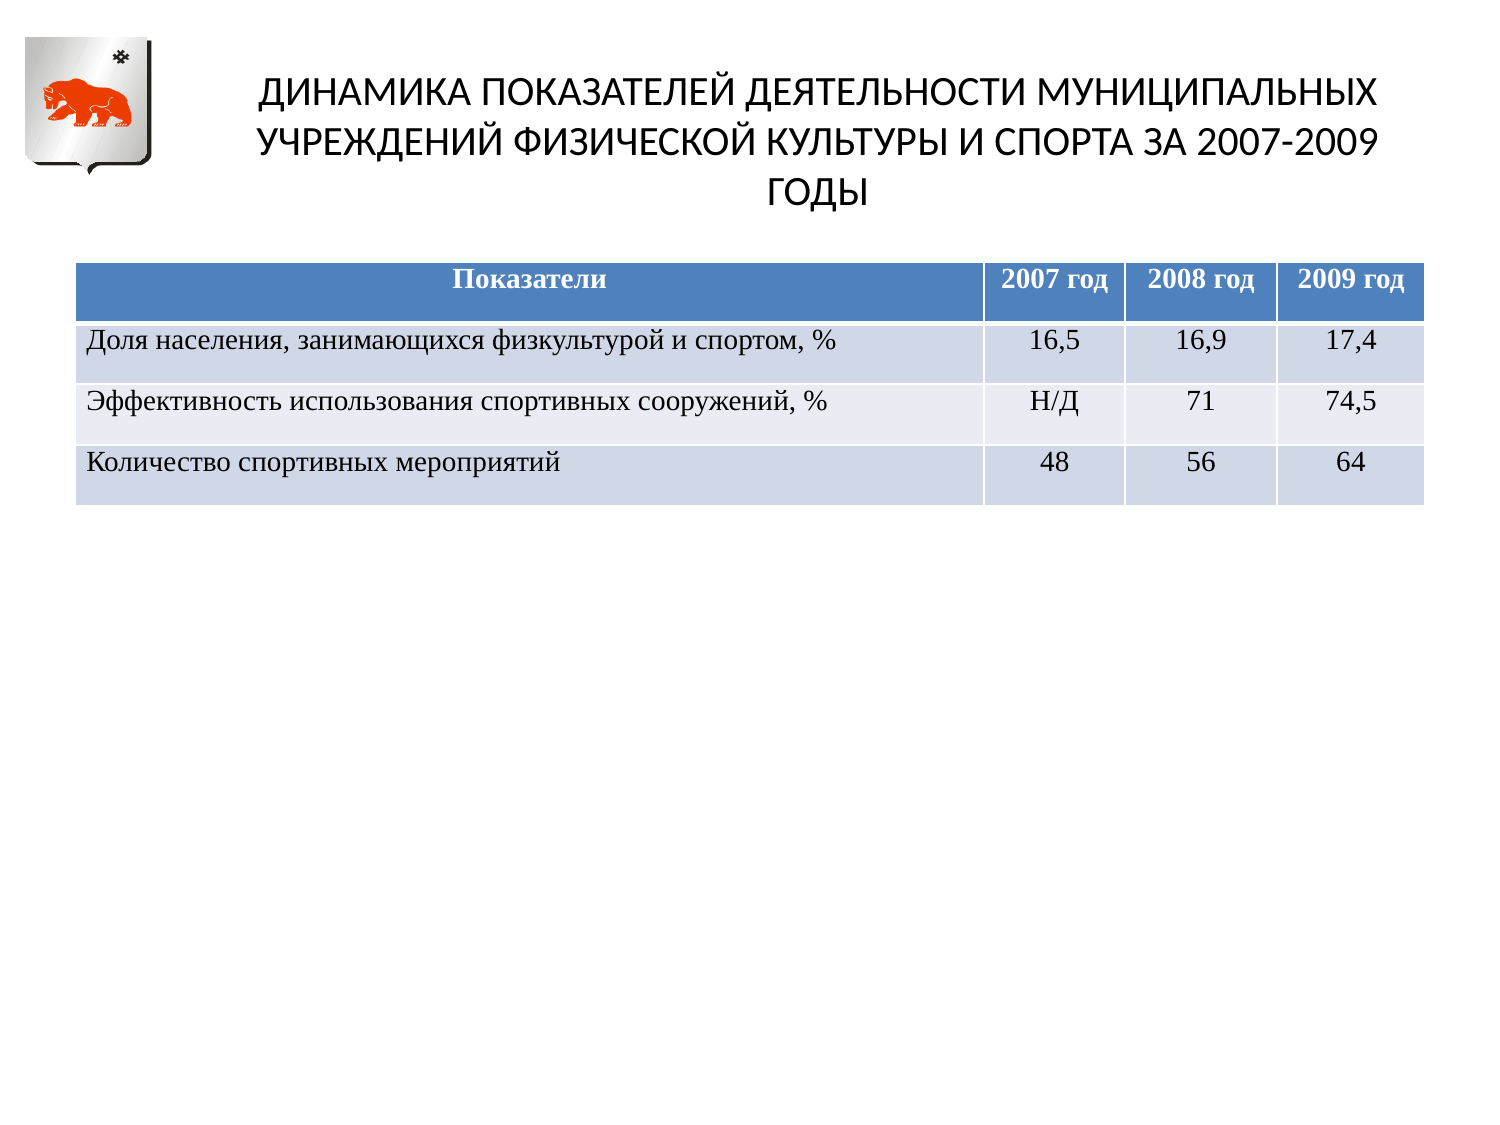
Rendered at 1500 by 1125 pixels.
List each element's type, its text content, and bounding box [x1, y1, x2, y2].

table_cell 16,9 [1126, 326, 1276, 383]
table_header 2008 год [1126, 263, 1276, 321]
table_cell 56 [1126, 446, 1276, 505]
table_header 2009 год [1278, 263, 1424, 321]
table_cell 48 [985, 446, 1124, 505]
table_cell Н/Д [985, 385, 1124, 444]
table_cell 16,5 [985, 326, 1124, 383]
table_cell Доля населения, занимающихся физкультурой и спортом, % [76, 326, 983, 383]
table_cell Количество спортивных мероприятий [76, 446, 983, 505]
title ДИНАМИКА ПОКАЗАТЕЛЕЙ ДЕЯТЕЛЬНОСТИ МУНИЦИПАЛЬНЫХ УЧРЕЖДЕНИЙ ФИЗИЧЕСКОЙ КУЛЬТУРЫ И СПОРТА ЗА 2007-2009 ГОДЫ [210, 45, 1425, 233]
picture [23, 34, 153, 176]
table_header 2007 год [985, 263, 1124, 321]
table_cell 74,5 [1278, 385, 1424, 444]
table_cell 17,4 [1278, 326, 1424, 383]
table_cell Эффективность использования спортивных сооружений, % [76, 385, 983, 444]
table_header Показатели [76, 263, 983, 321]
table_cell 71 [1126, 385, 1276, 444]
table_cell 64 [1278, 446, 1424, 505]
